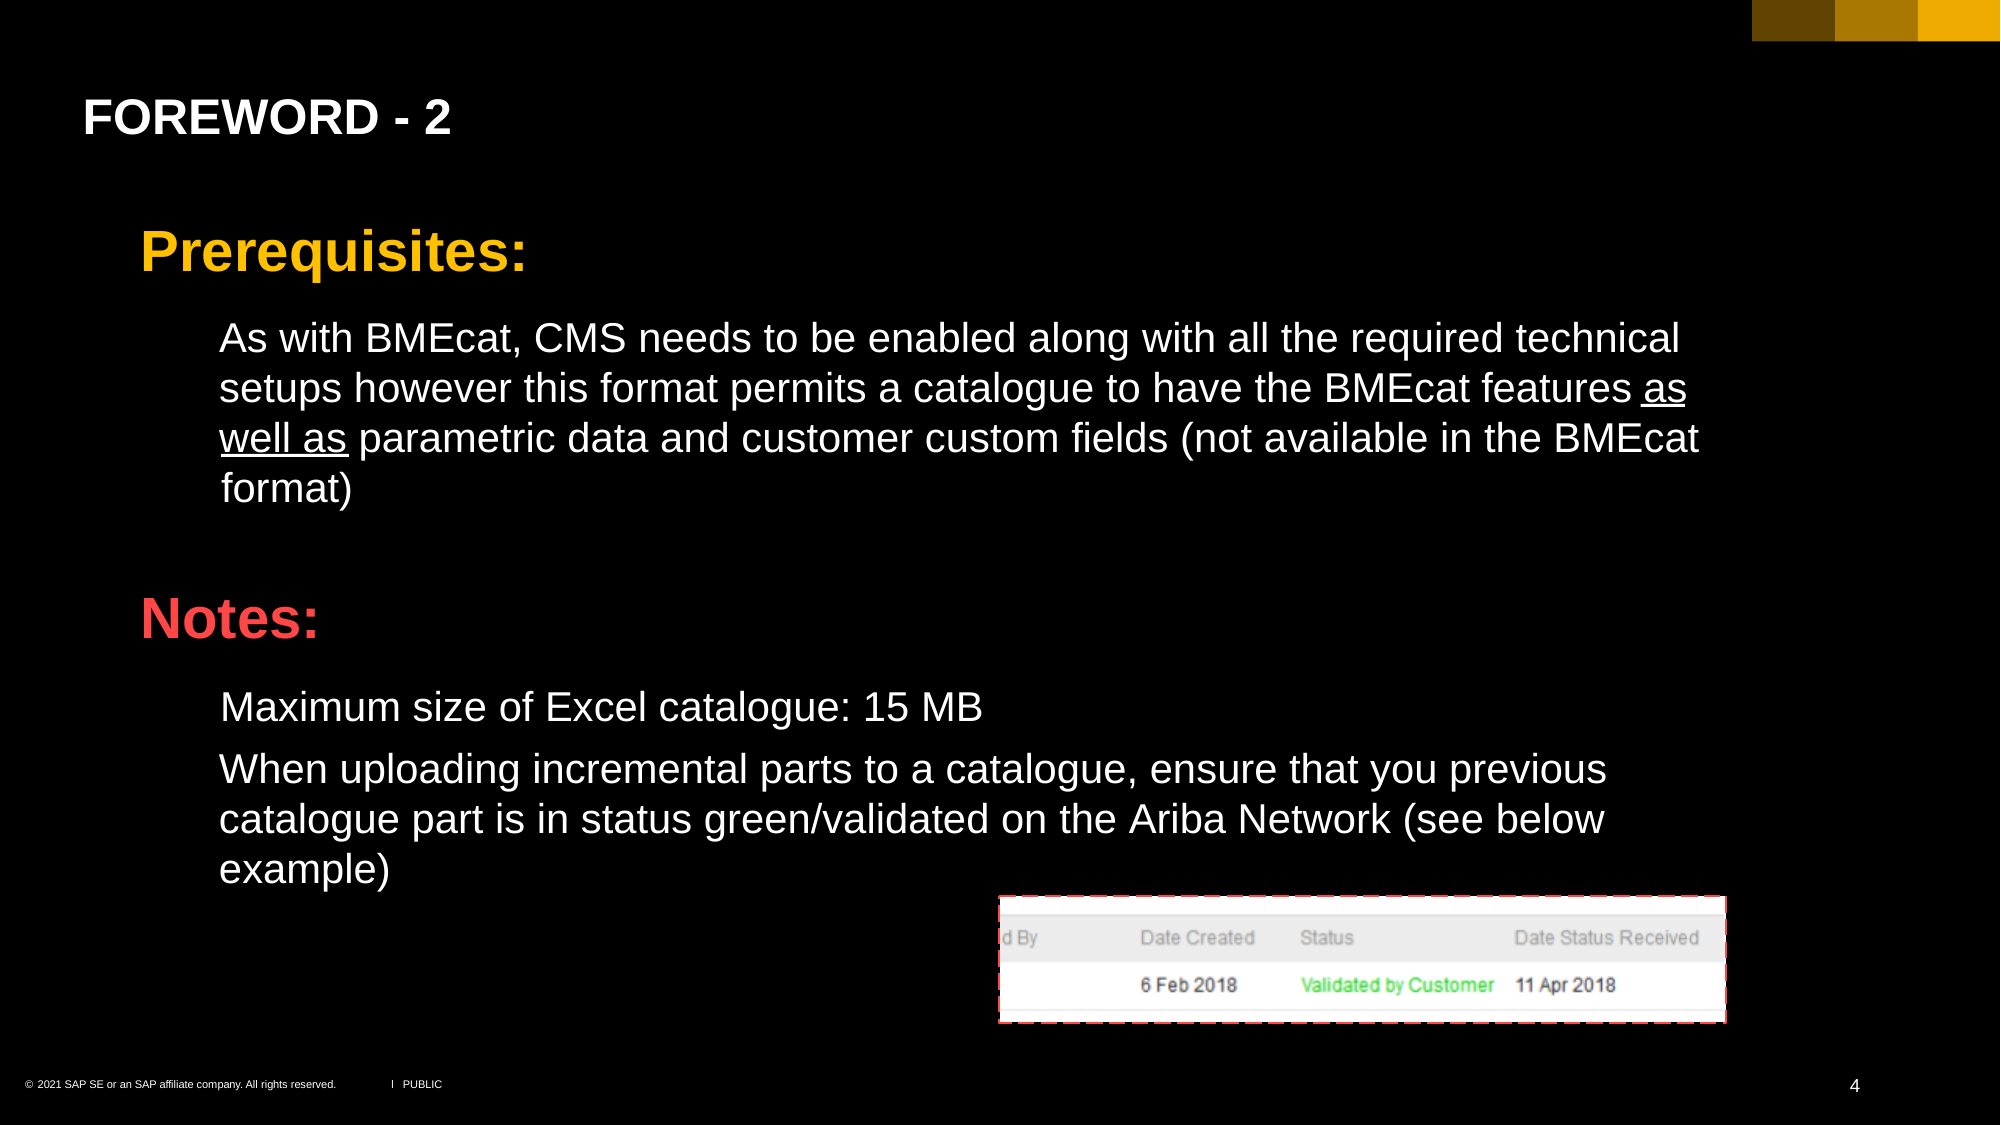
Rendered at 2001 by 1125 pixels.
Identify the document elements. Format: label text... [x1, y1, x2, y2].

text_box Prerequisites: [140, 213, 530, 284]
text_box As withBMEcat, CMS needs to be enabled along with all the required technical setups however this format permits a catalogue to have theBMEcatfeaturesas well asparametric data and customer custom fields (not available in theBMEcat [219, 310, 1700, 461]
text_box [1751, 0, 1836, 42]
text_box ©2021 SAP SE or an SAP affiliate company. All rights reserved. ǀ PUBLIC 4 [25, 1073, 1976, 1096]
text_box format) [221, 460, 354, 511]
text_box [1919, 0, 2000, 42]
text_box Notes: [140, 579, 322, 650]
picture [999, 896, 1726, 1022]
text_box [1836, 0, 1919, 42]
text_box [0, 0, 2000, 1125]
text_box Maximum size of Excel catalogue: 15 MB [220, 679, 984, 730]
text_box FOREWORD-2 [82, 84, 452, 145]
text_box When uploading incremental parts to a catalogue, ensure that you previous catalogue part is in status green/validated on the Ariba Network (see below example) [218, 742, 1608, 893]
